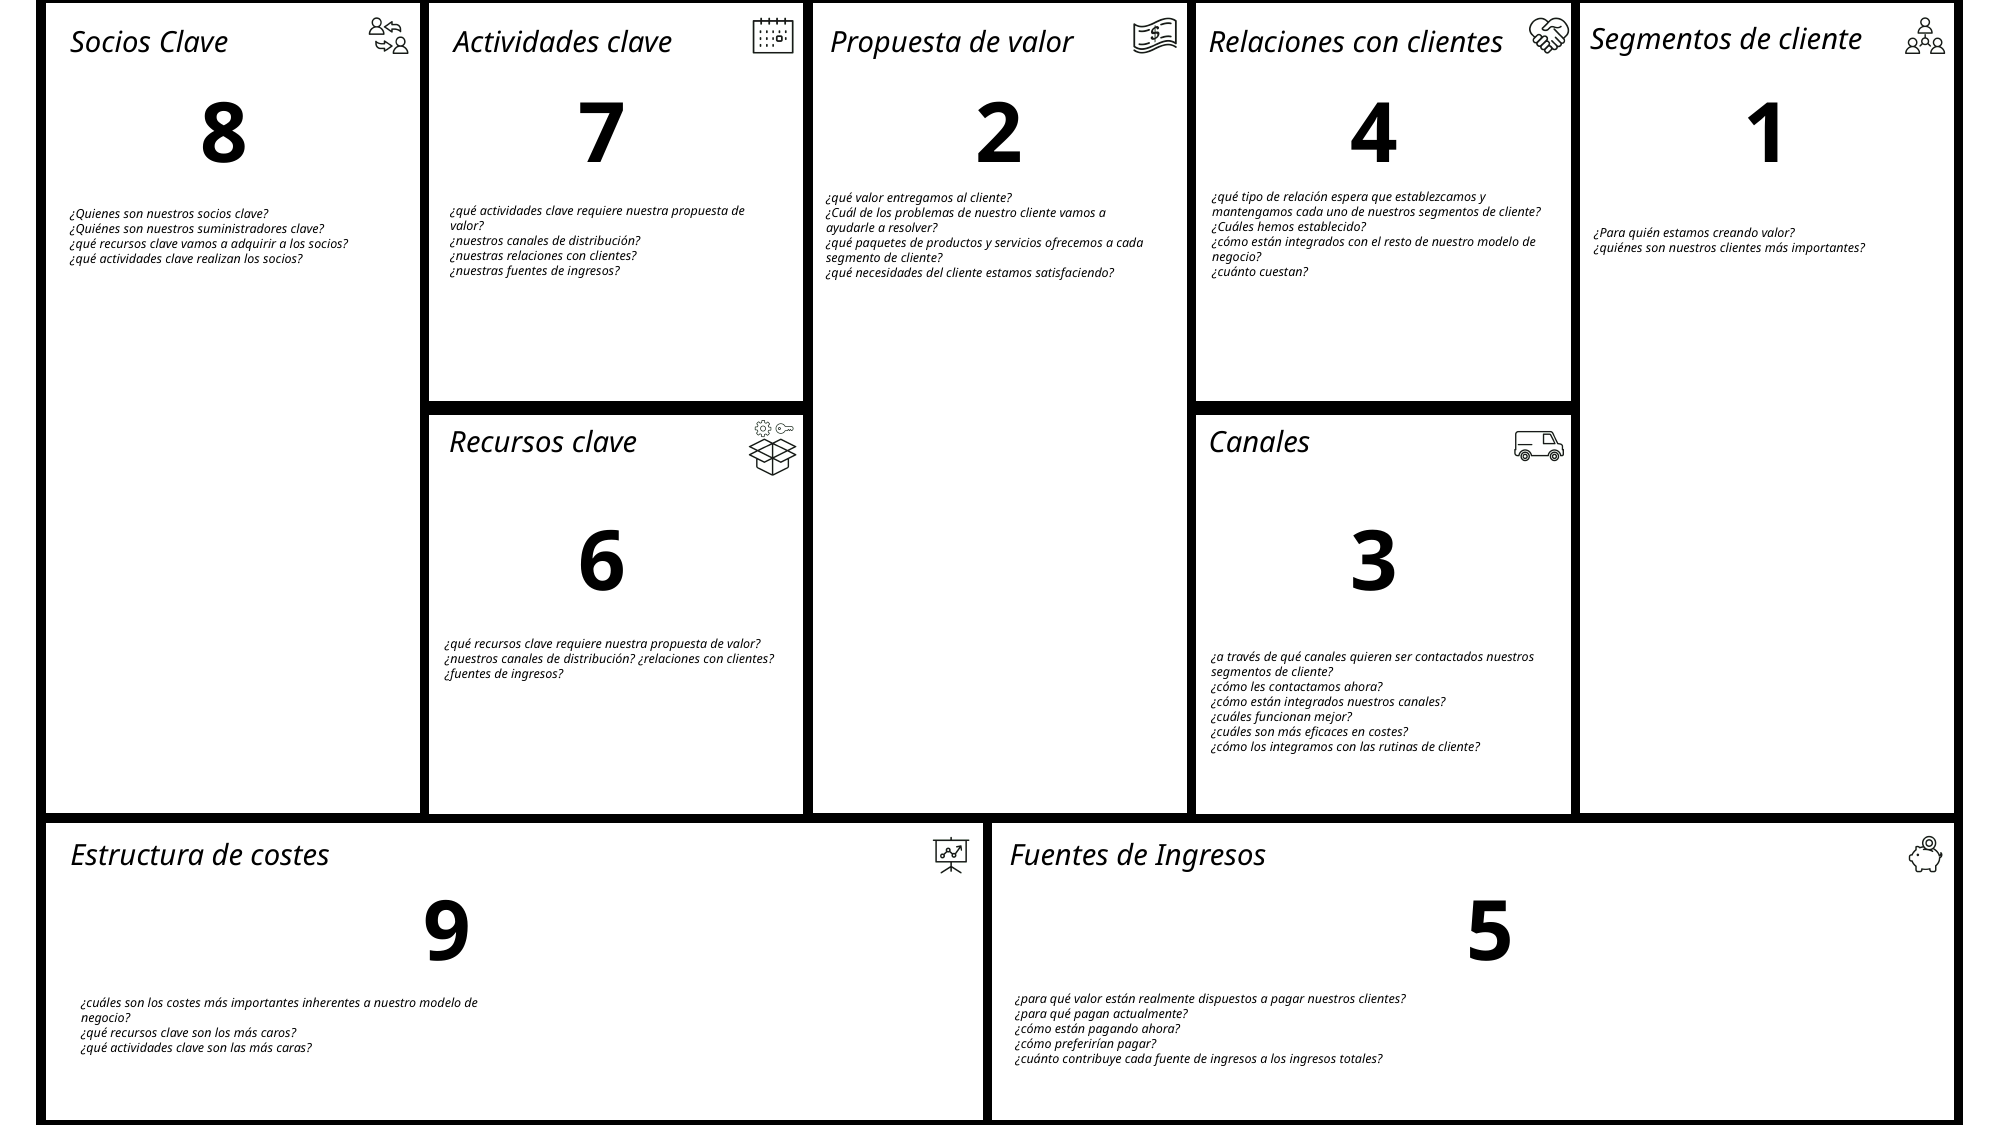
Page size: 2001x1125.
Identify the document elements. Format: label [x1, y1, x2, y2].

text_box [41, 0, 1959, 1125]
